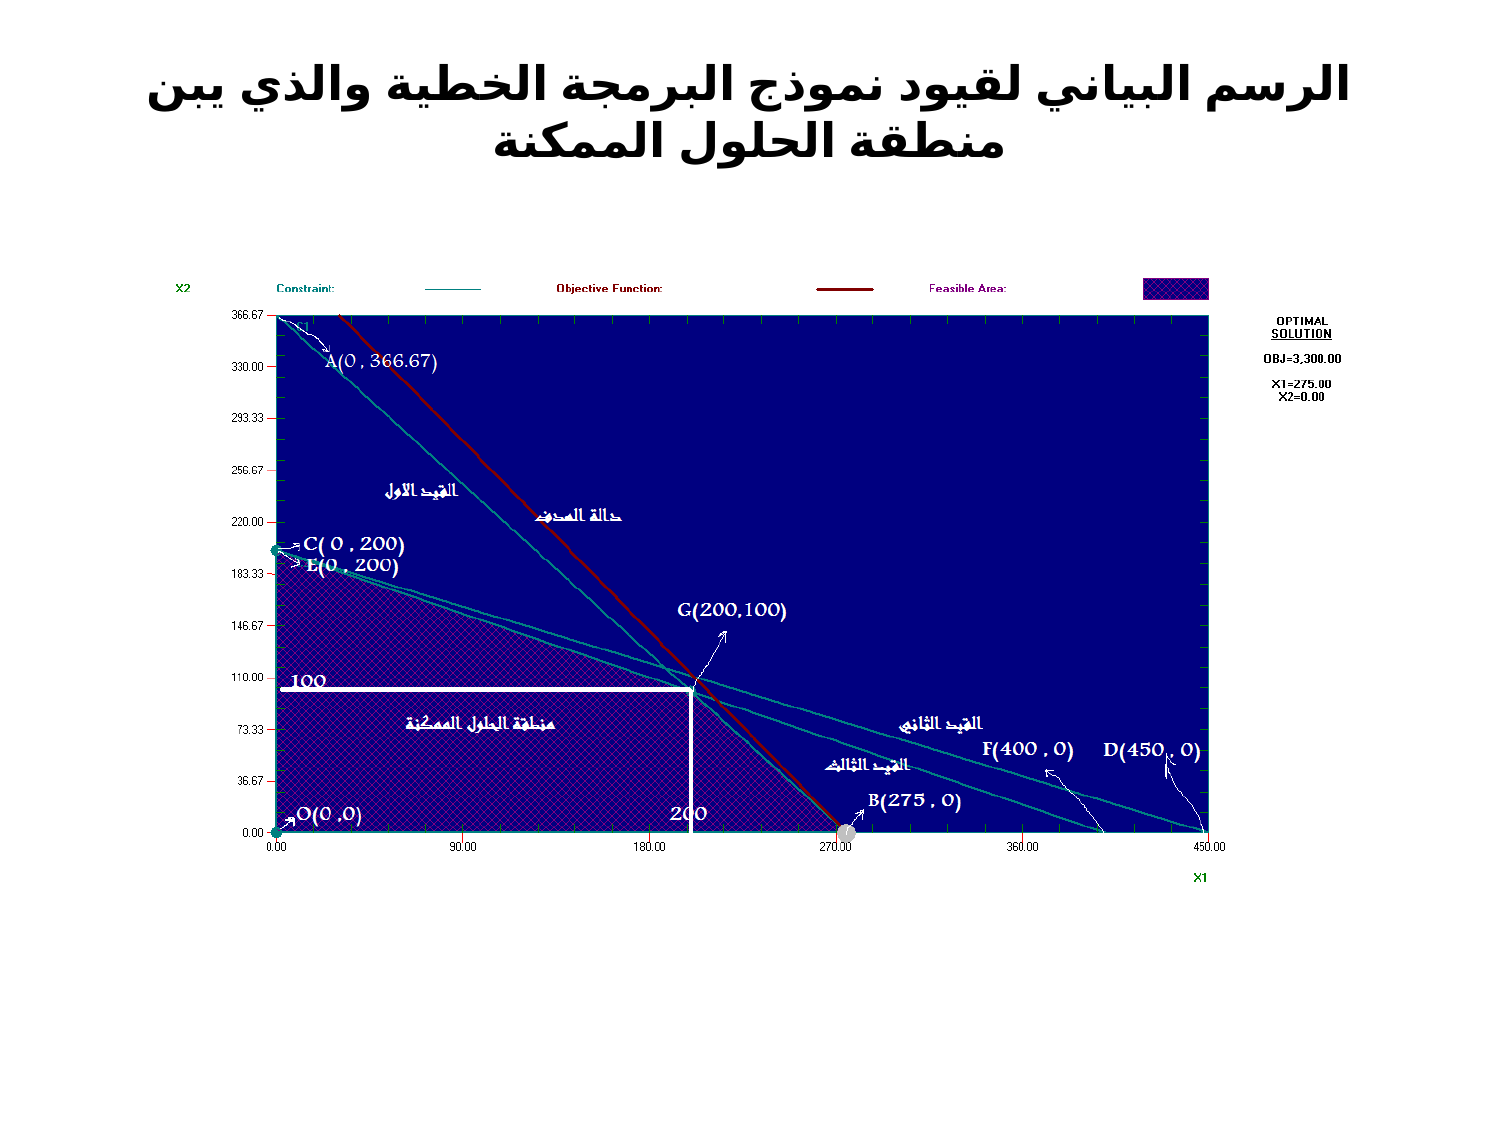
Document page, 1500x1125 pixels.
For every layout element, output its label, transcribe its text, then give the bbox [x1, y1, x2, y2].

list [89, 262, 1411, 1006]
title الرسم البياني لقيود نموذج البرمجة الخطية والذي يبن منطقة الحلول الممكنة [75, 45, 1425, 233]
